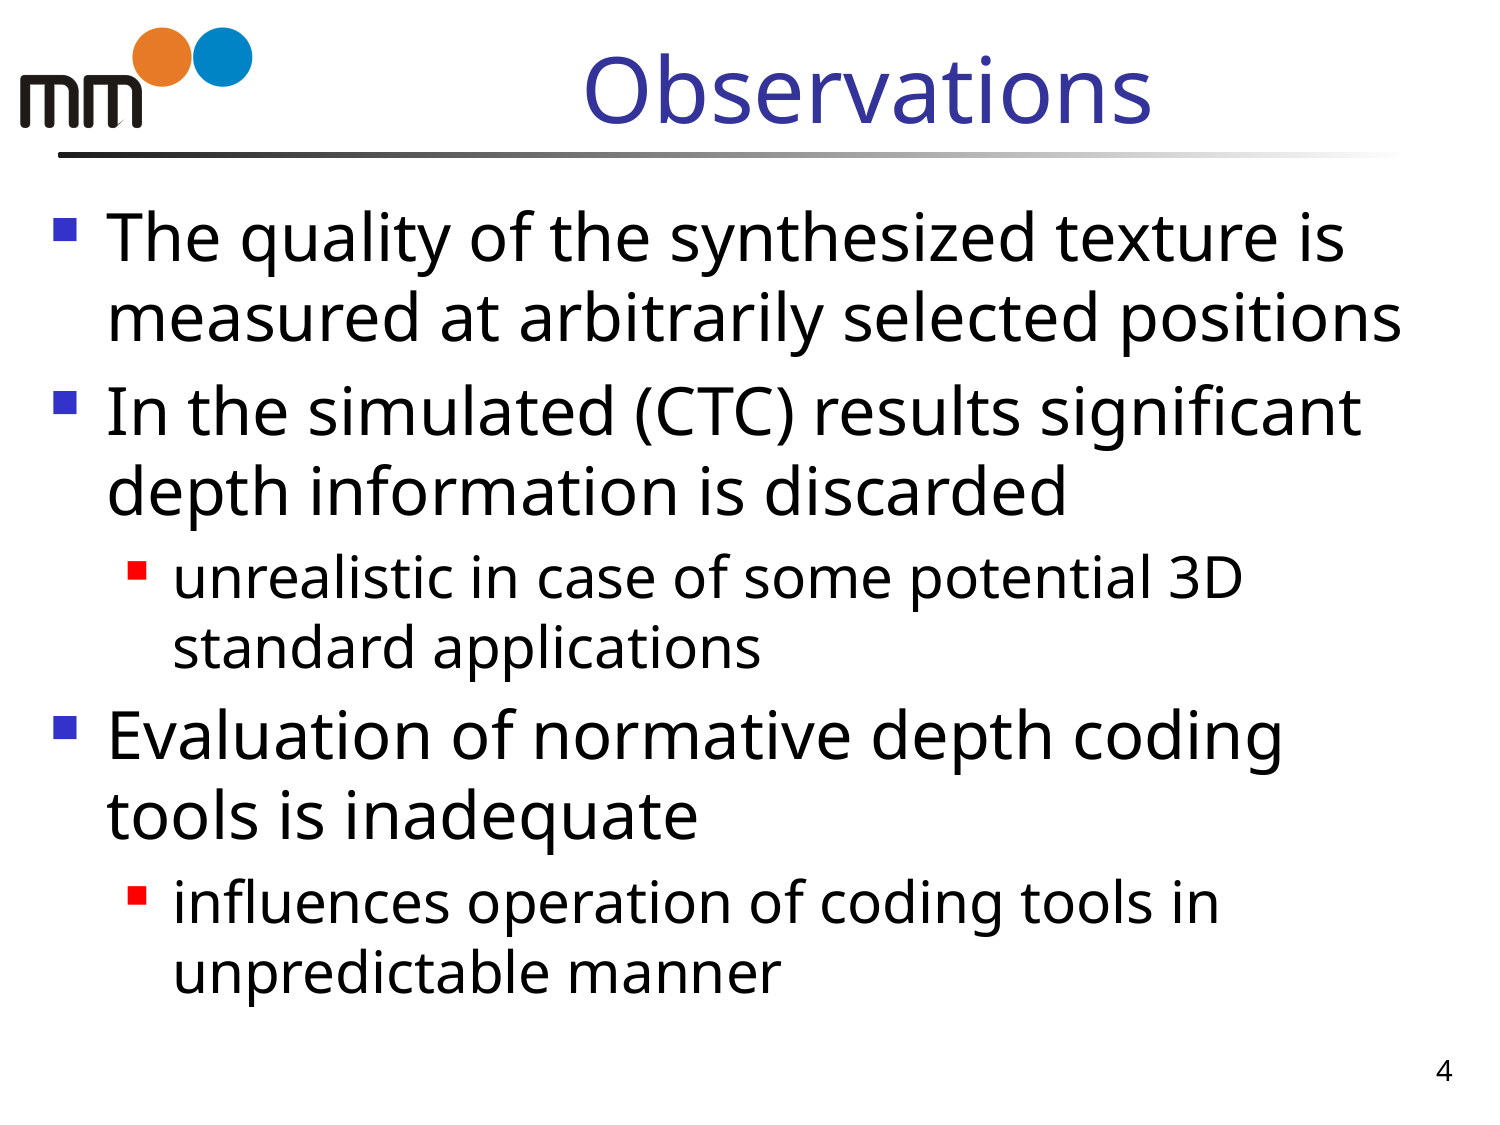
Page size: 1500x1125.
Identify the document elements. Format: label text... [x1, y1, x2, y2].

title Observations [269, 23, 1468, 150]
slide_number 4 [1154, 1023, 1468, 1100]
list The quality of the synthesized texture is measured at arbitrarily selected positions In the simulated (CTC) results significant depth information is discarded unrealistic in case of some potential 3D standard applications Evaluation of normative depth coding tools is inadequate influences operation of coding tools in unpredictable manner [35, 187, 1469, 1006]
